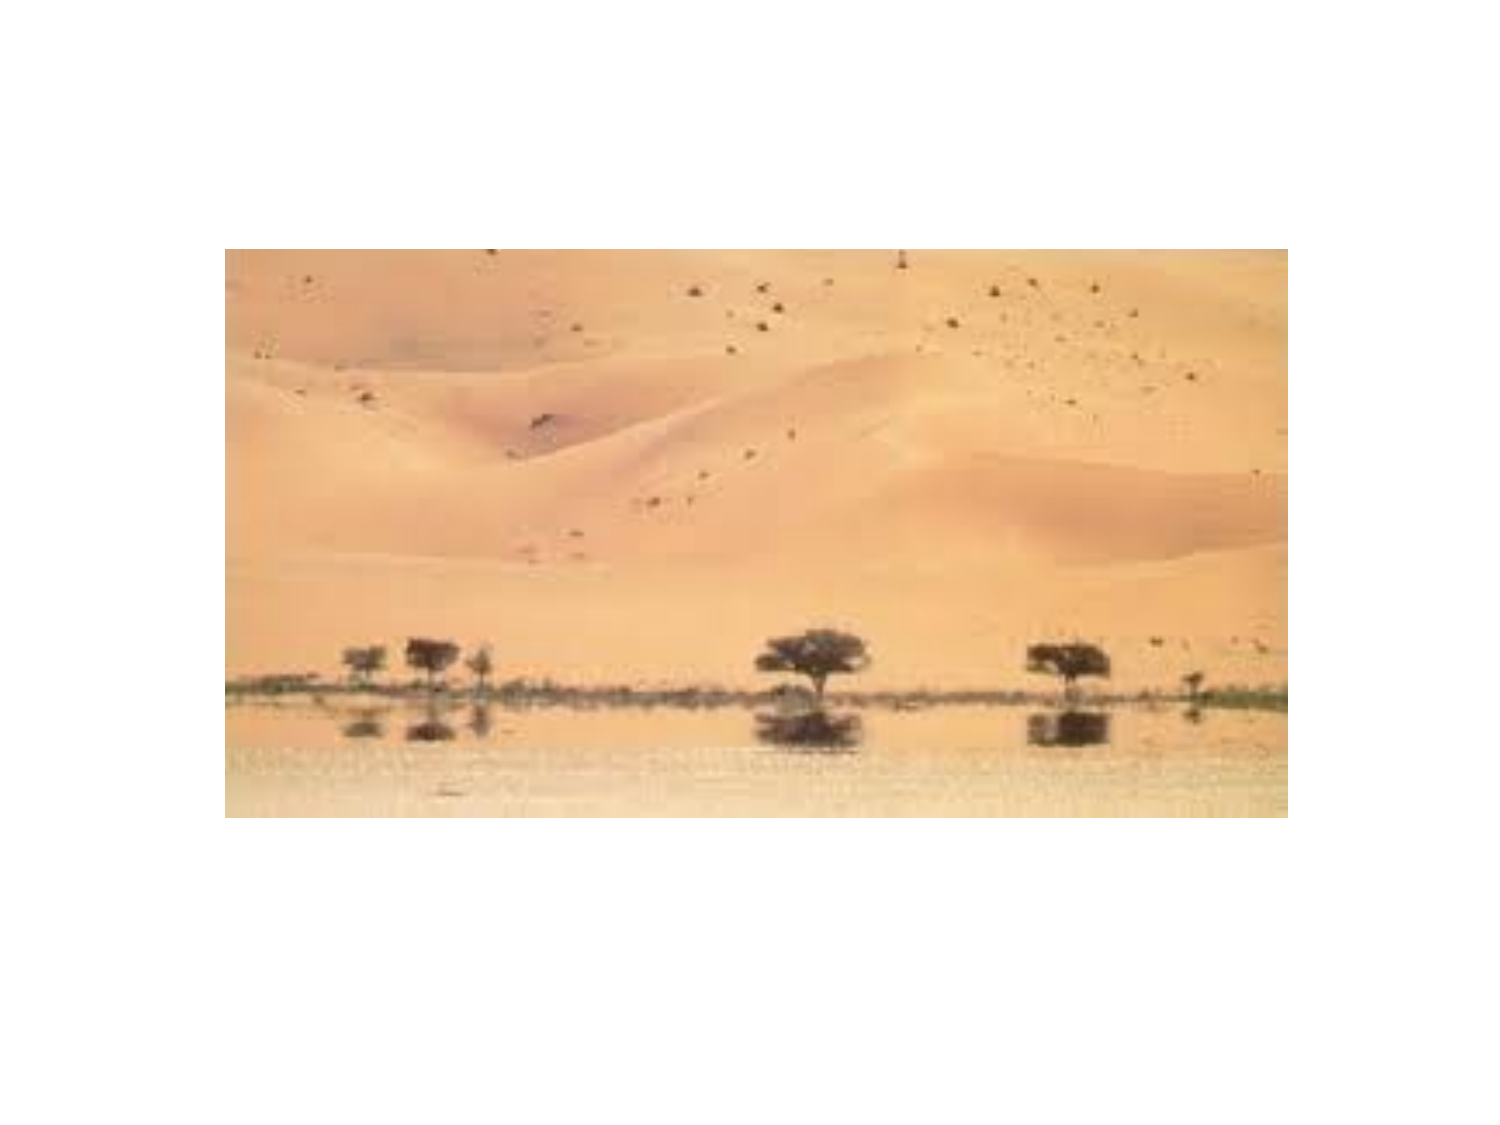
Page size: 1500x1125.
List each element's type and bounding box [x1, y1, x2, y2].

picture [224, 249, 1288, 818]
